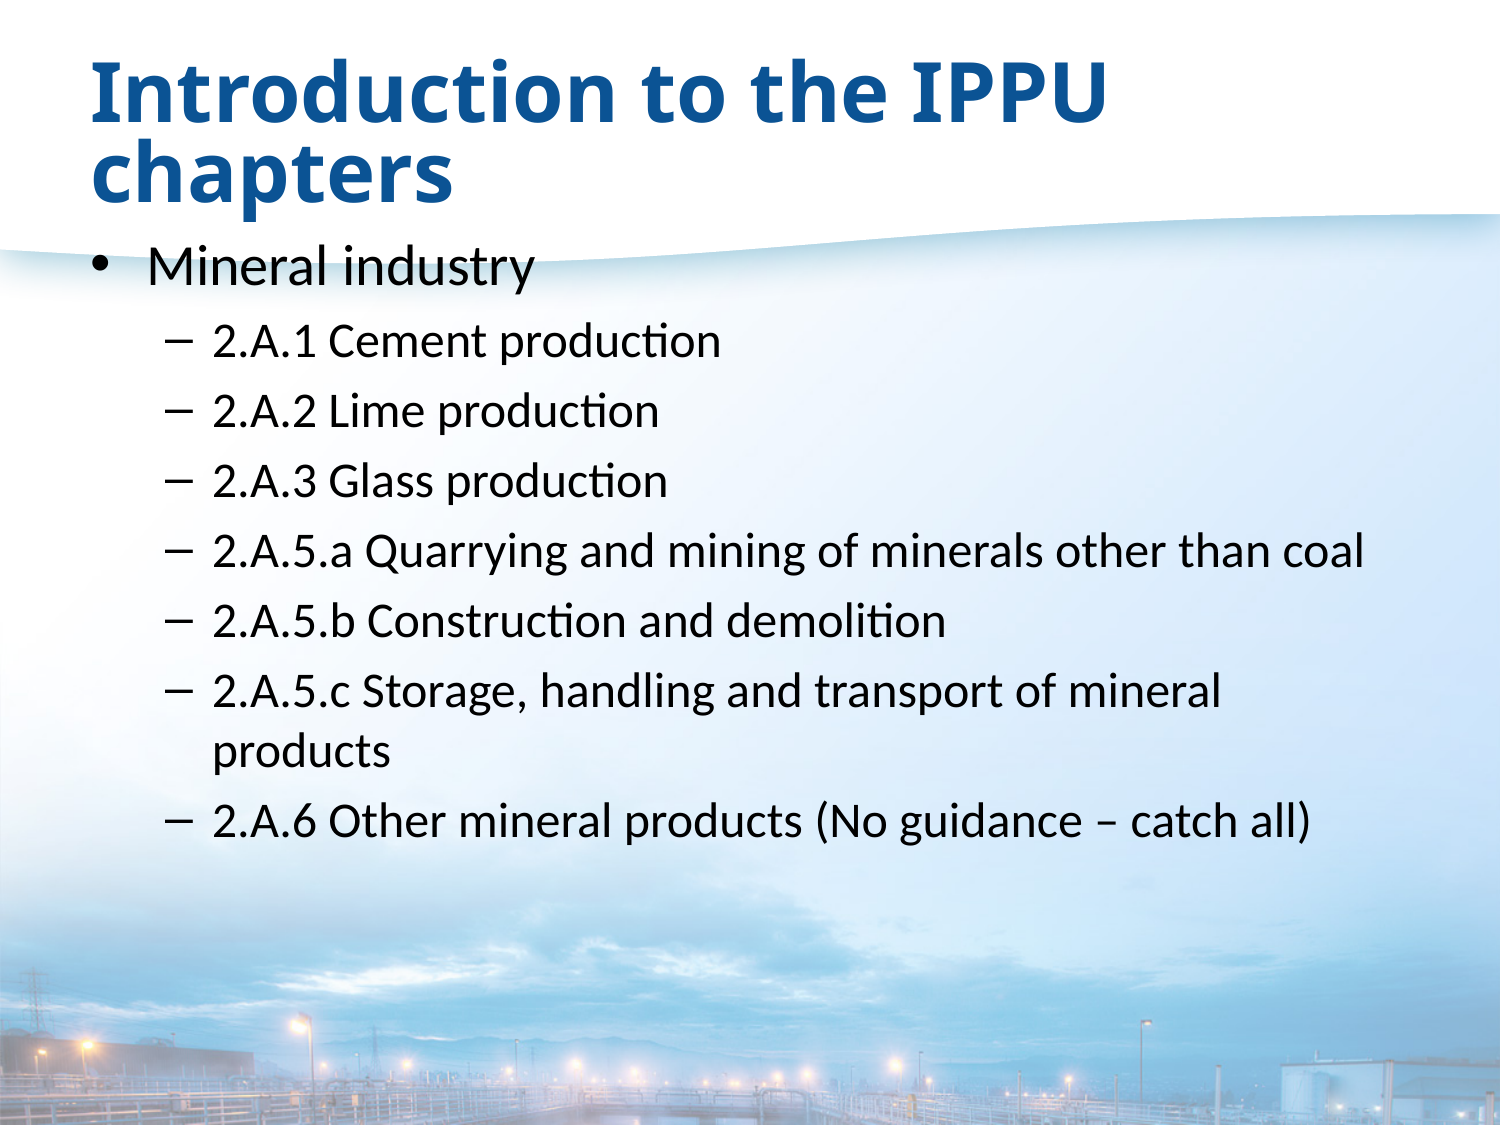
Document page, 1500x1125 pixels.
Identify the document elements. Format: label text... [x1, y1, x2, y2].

list Mineral industry 2.A.1 Cement production 2.A.2 Lime production 2.A.3 Glass production 2.A.5.a Quarrying and mining of minerals other than coal 2.A.5.b Construction and demolition 2.A.5.c Storage, handling and transport of mineral products 2.A.6 Other mineral products (No guidance – catch all) [75, 219, 1425, 1047]
picture [0, 215, 1500, 1125]
title Introduction to the IPPU chapters [75, 45, 1425, 219]
